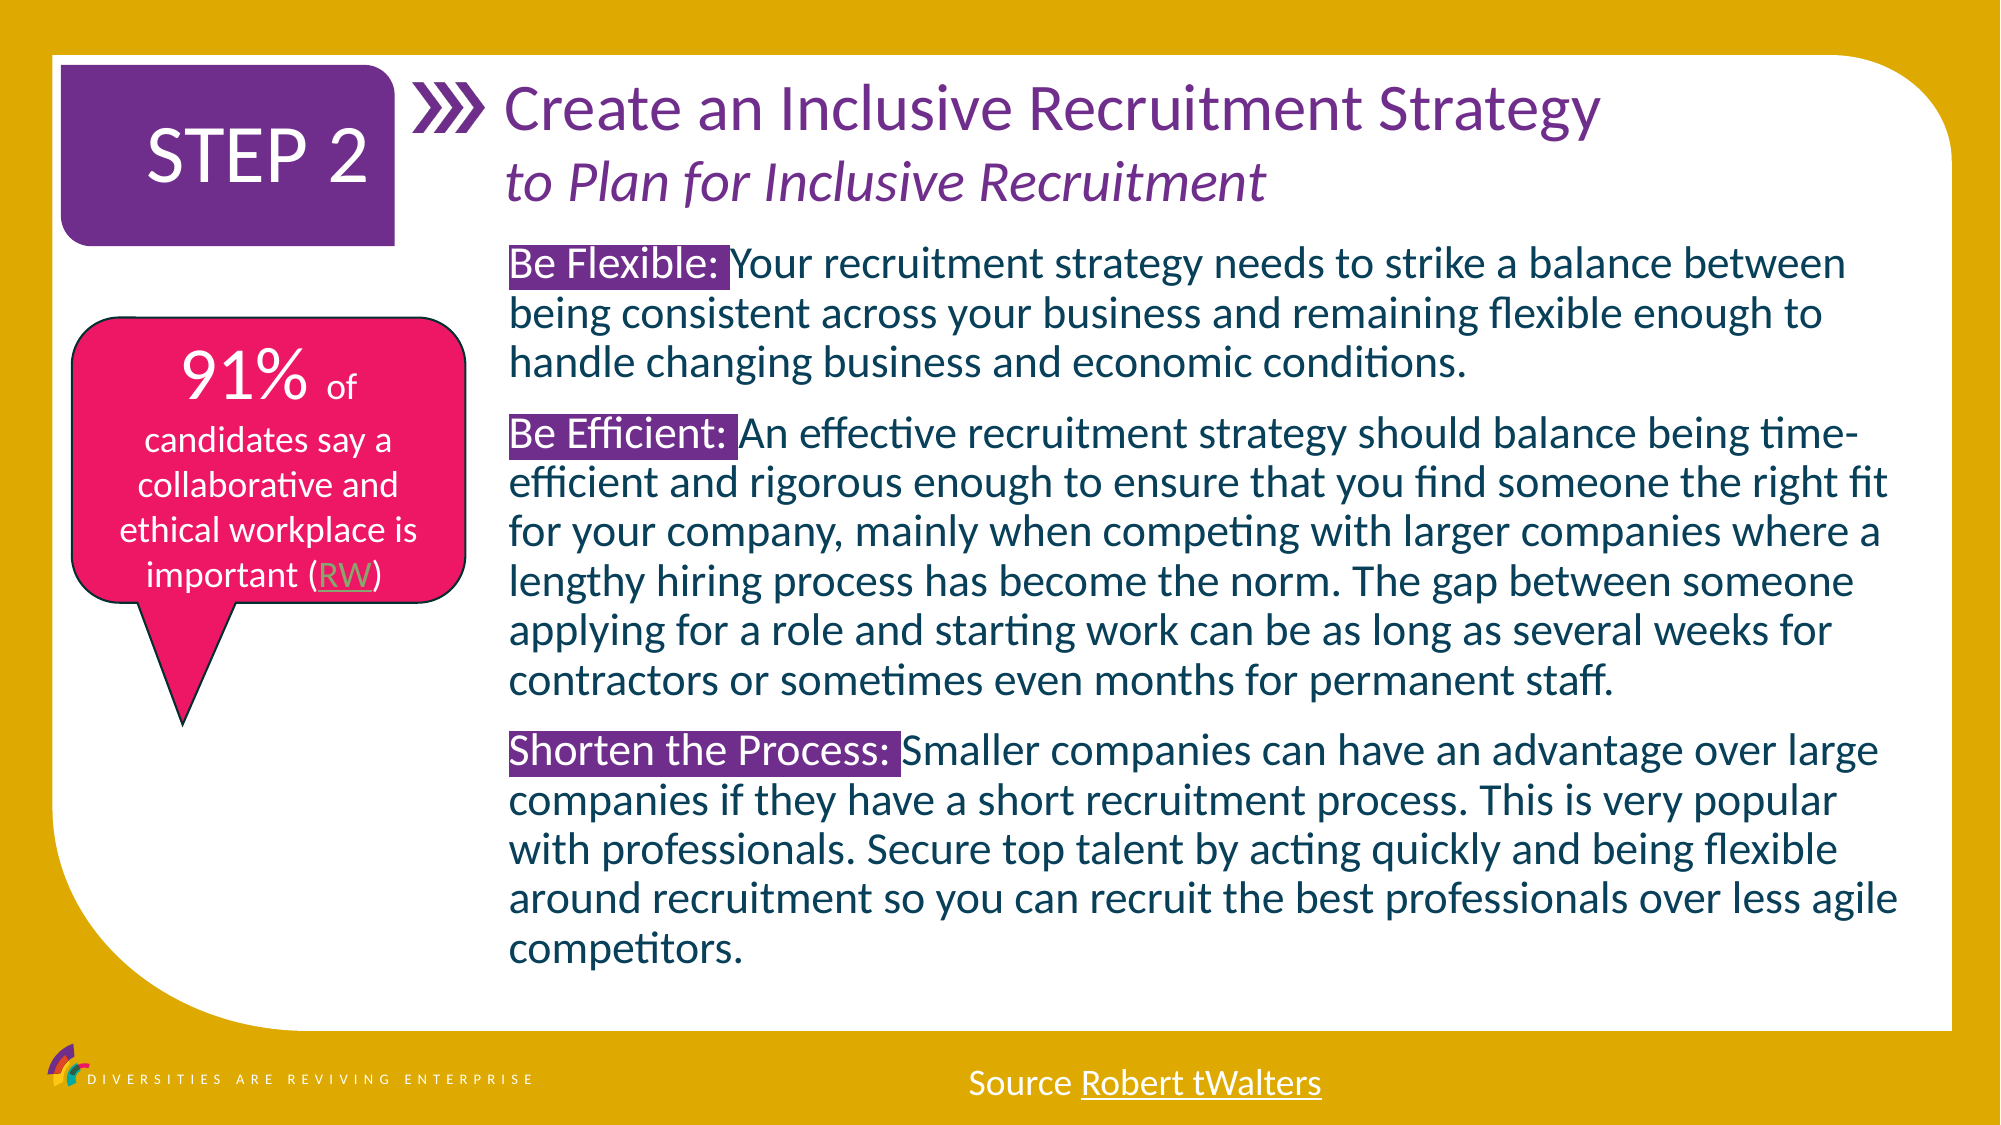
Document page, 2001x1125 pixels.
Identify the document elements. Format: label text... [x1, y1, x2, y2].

text_box Create an Inclusive Recruitment Strategy to Plan for Inclusive Recruitment [490, 56, 1989, 234]
text_box 91% of candidates say a collaborative and ethical workplace is important (RW) [70, 316, 467, 728]
text_box [59, 71, 396, 248]
picture [404, 64, 491, 151]
text_box STEP 2 [15, 56, 385, 213]
list Be Flexible: Your recruitment strategy needs to strike a balance between being consistent across your business and remaining flexible enough to handle changing business and economic conditions. Be Efficient: An effective recruitment strategy should balance being time-efficient and rigorous enough to ensure that you find someone the right fit for your company, mainly when competing with larger companies where a lengthy hiring process has become the norm. The gap between someone applying for a role and starting work can be as long as several weeks for contractors or sometimes even months for permanent staff. Shorten the Process: Smaller companies can have an advantage over large companies if they have a short recruitment process. This is very popular with professionals. Secure top talent by acting quickly and being flexible around recruitment so you can recruit the best professionals over less agile competitors. [493, 234, 1929, 864]
text_box Source Robert tWalters [953, 1050, 1337, 1111]
